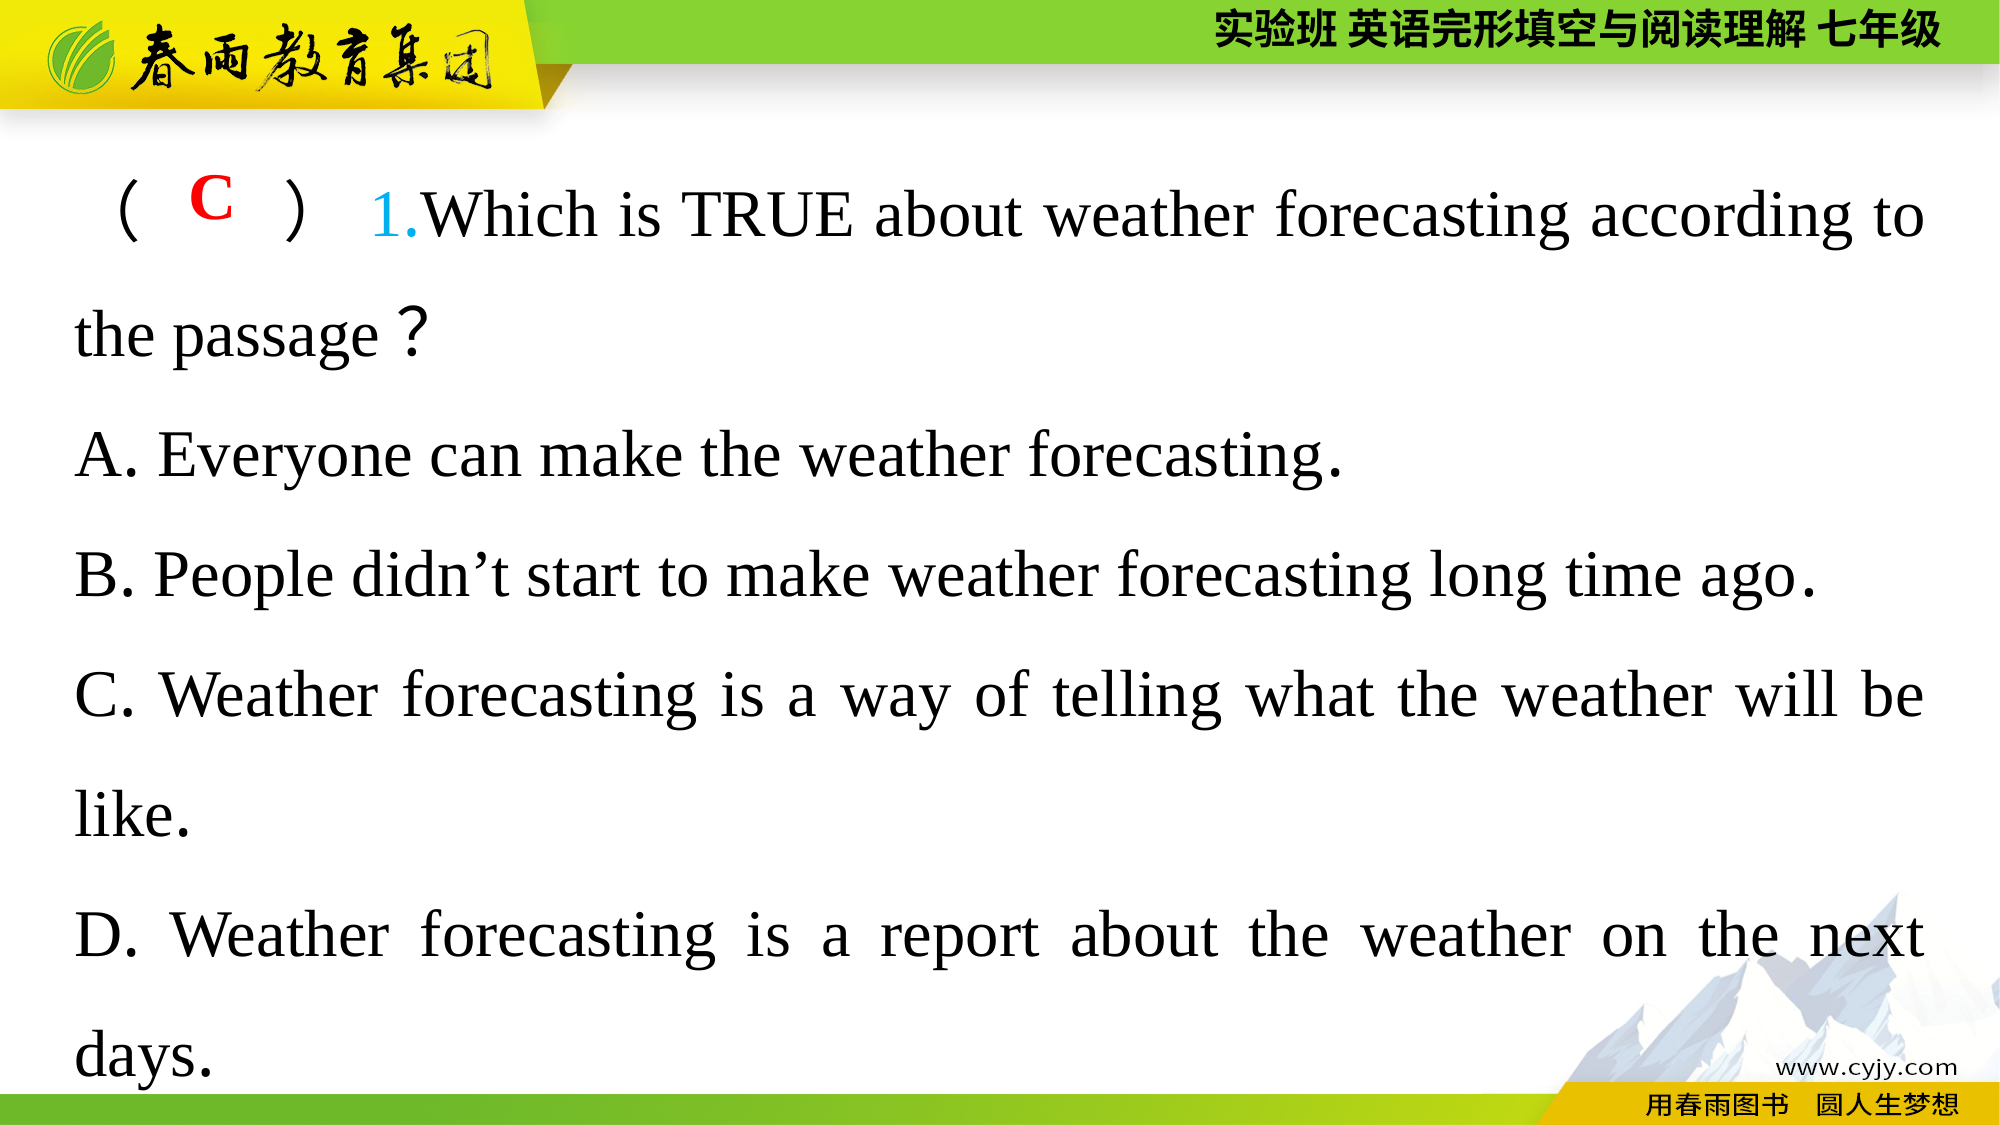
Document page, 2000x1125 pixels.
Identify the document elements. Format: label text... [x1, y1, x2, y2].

text_box C [173, 145, 252, 241]
list （ ）1.Which is TRUE about weather forecasting according to the passage？ A. Everyone can make the weather forecasting. B. People didn’t start to make weather forecasting long time ago. C. Weather forecasting is a way of telling what the weather will be like. D. Weather forecasting is a report about the weather on the next days. [59, 122, 1944, 1107]
picture [0, 0, 2000, 1125]
